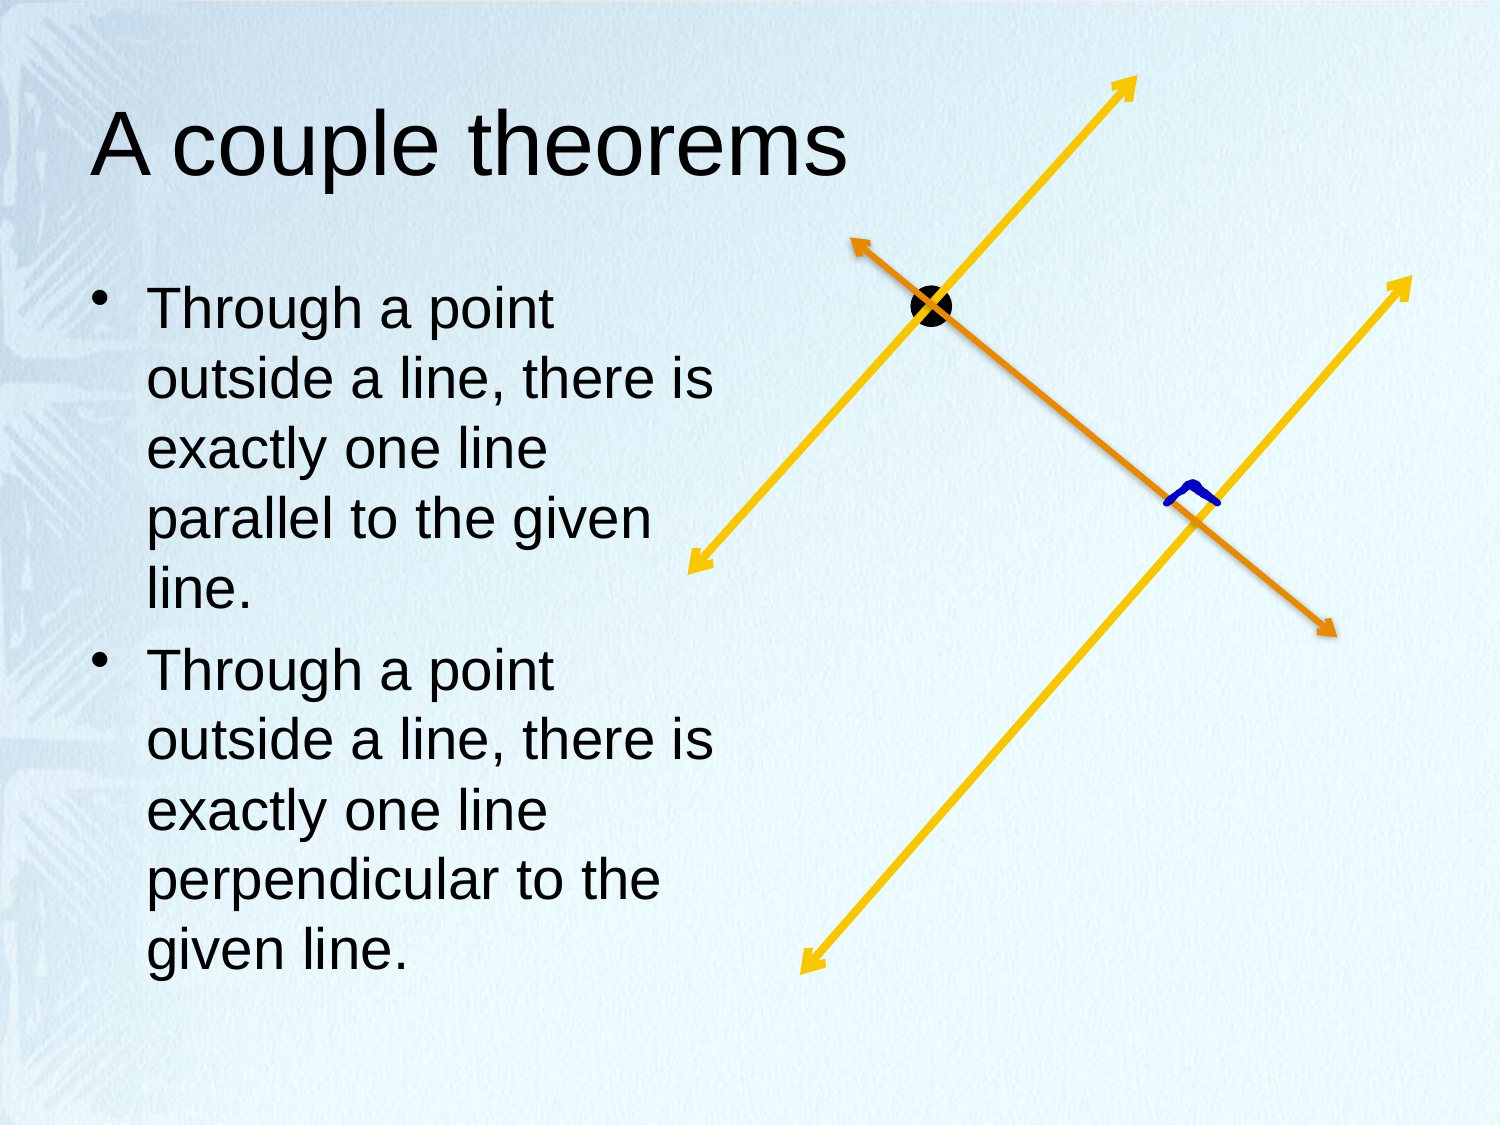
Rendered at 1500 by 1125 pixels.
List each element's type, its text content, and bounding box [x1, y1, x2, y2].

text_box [755, 318, 1457, 932]
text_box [662, 99, 1163, 551]
picture [0, 0, 1500, 1125]
title A couple theorems [74, 44, 1426, 233]
list Through a point outside a line, there is exactly one line parallel to the given line. Through a point outside a line, there is exactly one line perpendicular to the given line. [74, 262, 738, 1006]
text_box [849, 237, 1338, 638]
